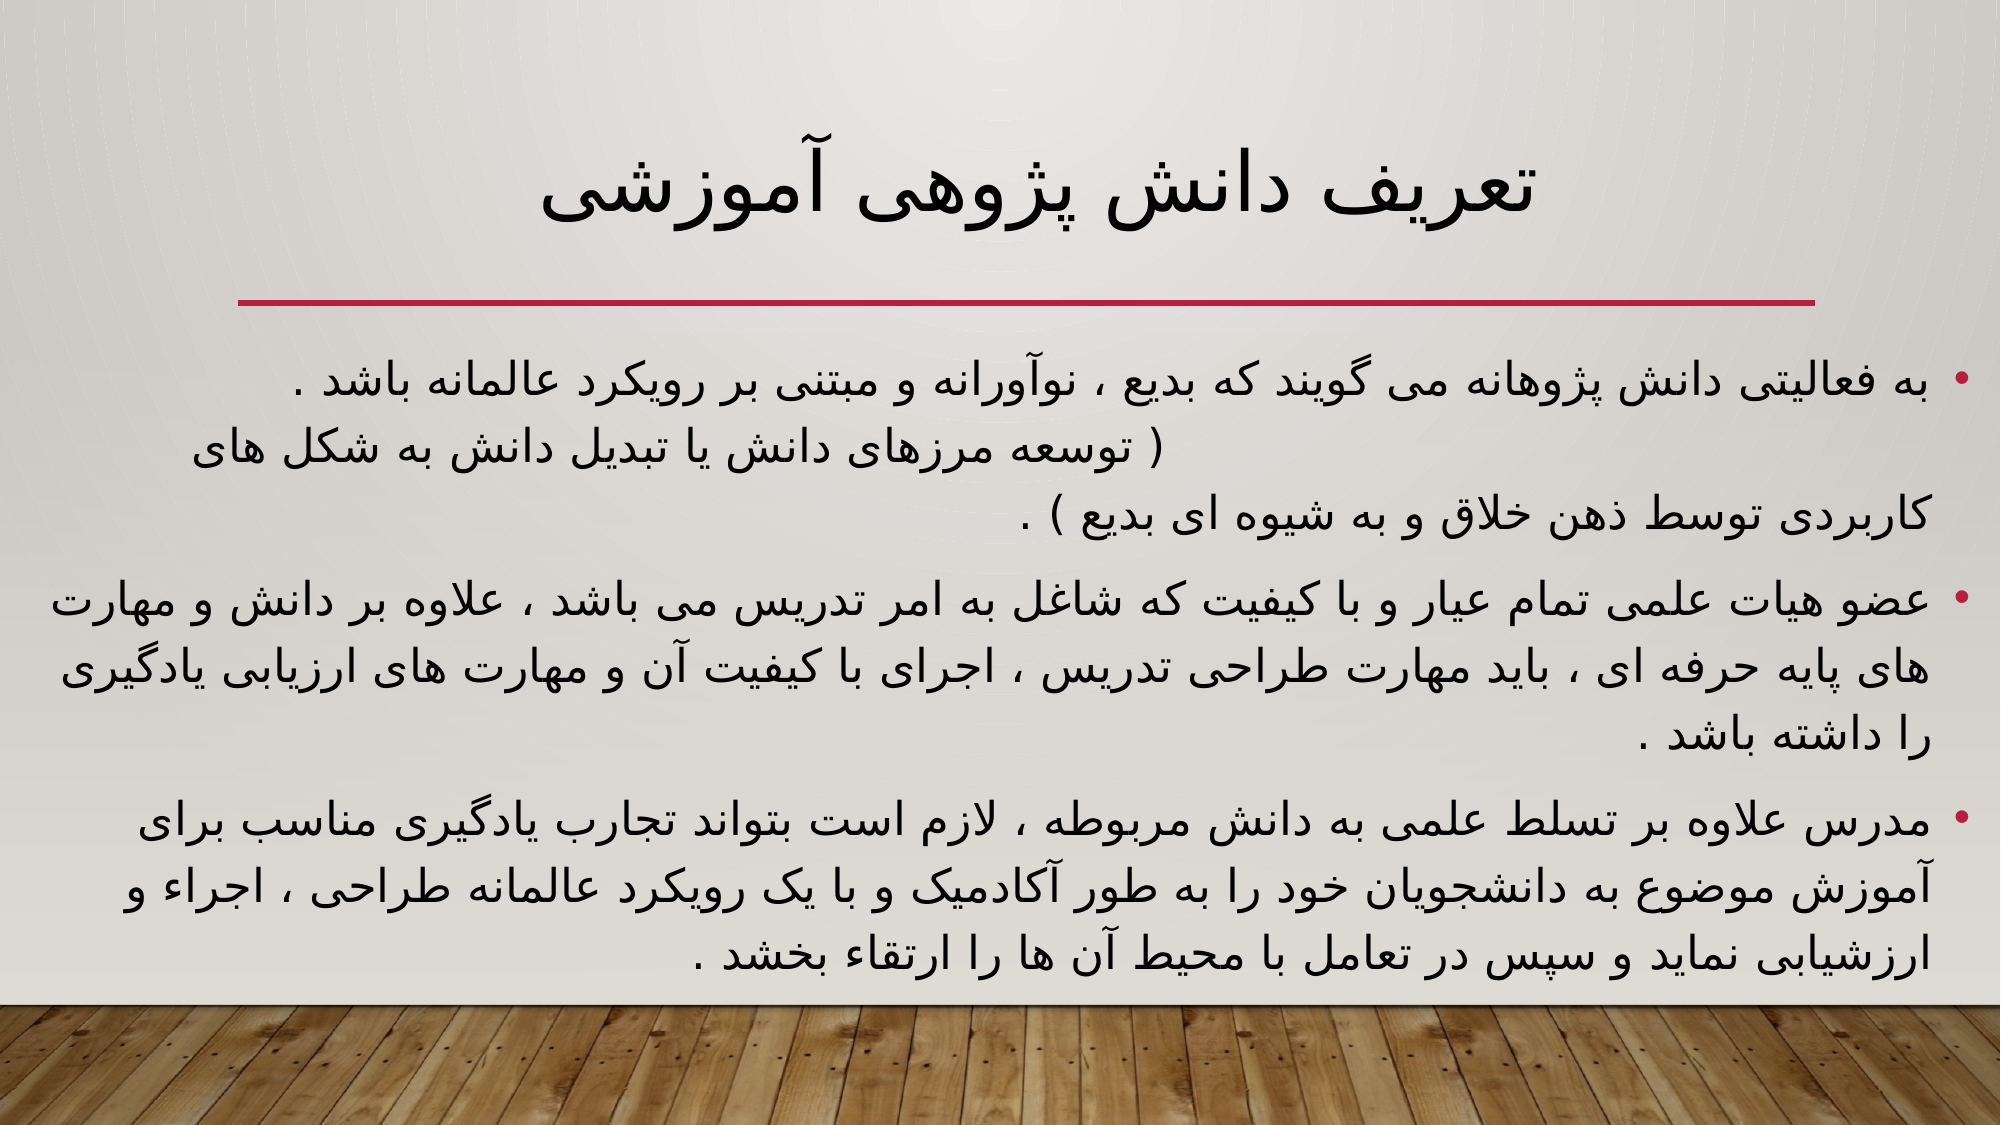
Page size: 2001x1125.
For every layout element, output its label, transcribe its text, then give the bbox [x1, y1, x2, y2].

list به فعالیتی دانش پژوهانه می گویند که بدیع ، نوآورانه و مبتنی بر رویکرد عالمانه باشد . ( توسعه مرزهای دانش یا تبدیل دانش به شکل های کاربردی توسط ذهن خلاق و به شیوه ای بدیع ) . عضو هیات علمی تمام عیار و با کیفیت که شاغل به امر تدریس می باشد ، علاوه بر دانش و مهارت های پایه حرفه ای ، باید مهارت طراحی تدریس ، اجرای با کیفیت آن و مهارت های ارزیابی یادگیری را داشته باشد . مدرس علاوه بر تسلط علمی به دانش مربوطه ، لازم است بتواند تجارب یادگیری مناسب برای آموزش موضوع به دانشجویان خود را به طور آکادمیک و با یک رویکرد عالمانه طراحی ، اجراء و ارزشیابی نماید و سپس در تعامل با محیط آن ها را ارتقاء بخشد . [19, 330, 1984, 993]
title تعریف دانش پژوهی آموزشی [238, 131, 1814, 305]
picture [0, 1005, 2000, 1125]
